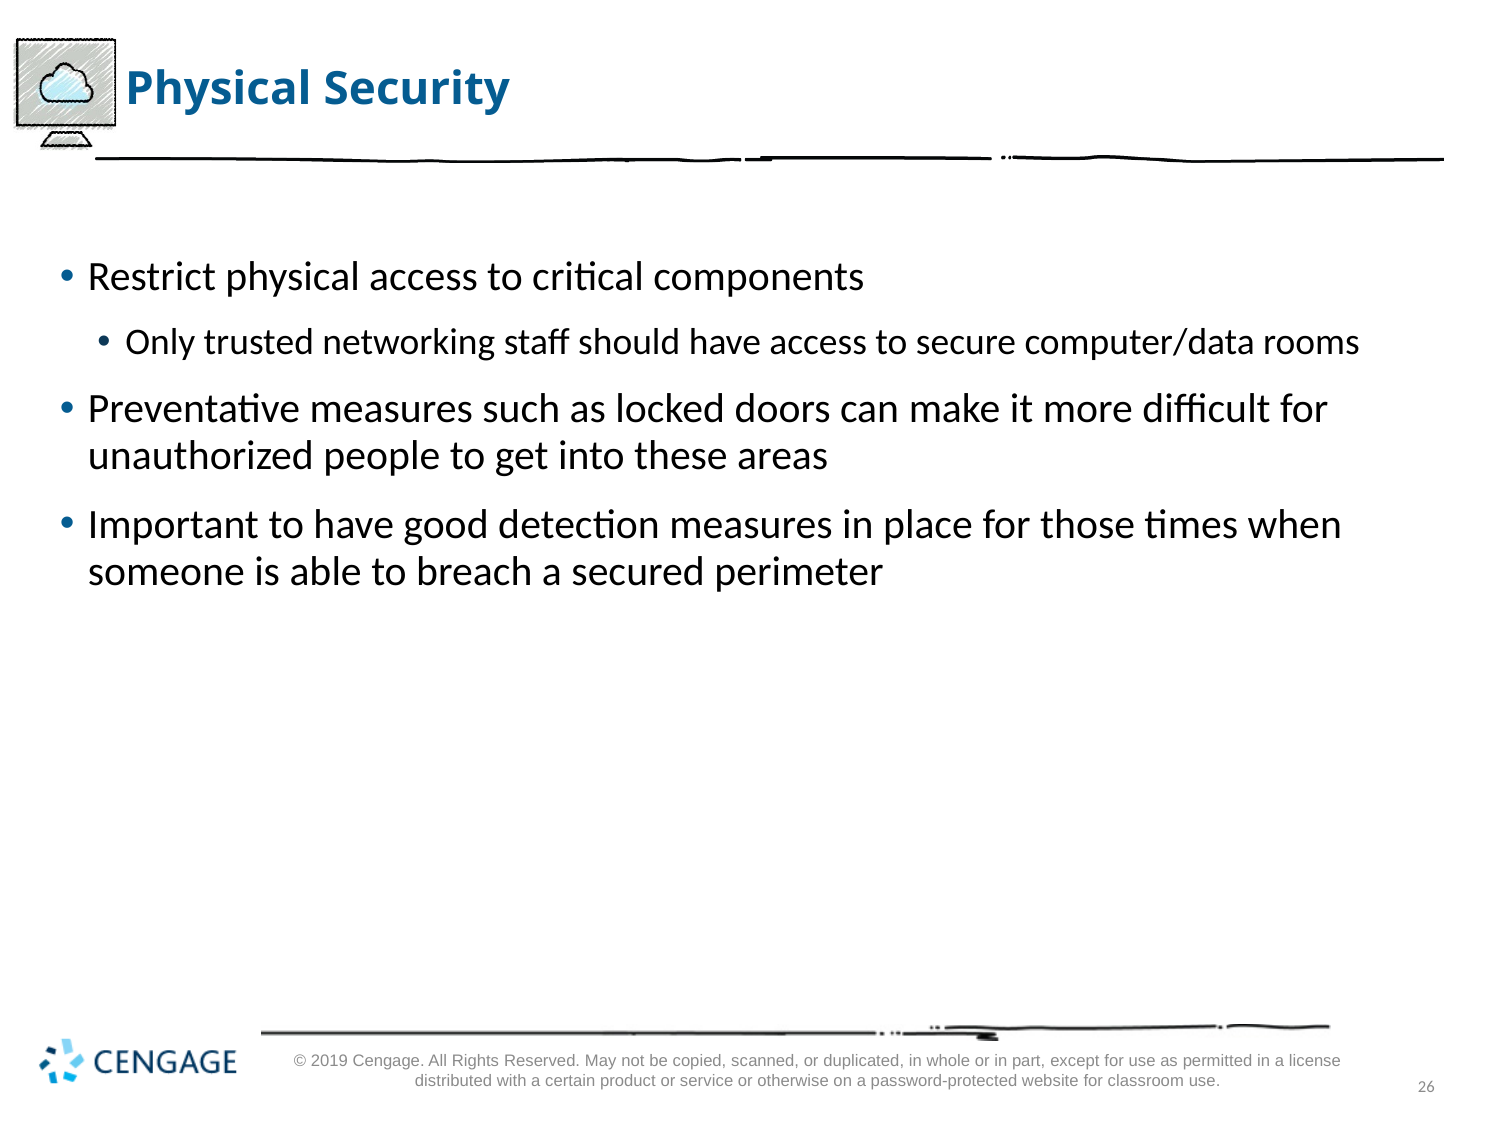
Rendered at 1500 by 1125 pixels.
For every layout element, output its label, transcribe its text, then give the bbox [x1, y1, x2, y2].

picture [261, 1024, 1331, 1041]
title Physical Security [125, 66, 1442, 116]
list Restrict physical access to critical components Only trusted networking staff should have access to secure computer/data rooms Preventative measures such as locked doors can make it more difficult for unauthorized people to get into these areas Important to have good detection measures in place for those times when someone is able to breach a secured perimeter [59, 252, 1441, 599]
picture [95, 155, 1444, 163]
footer © 2019 Cengage. All Rights Reserved. May not be copied, scanned, or duplicated, in whole or in part, except for use as permitted in a license distributed with a certain product or service or otherwise on a password-protected website for classroom use. [262, 1050, 1375, 1091]
picture [13, 36, 117, 151]
picture [19, 1025, 249, 1096]
